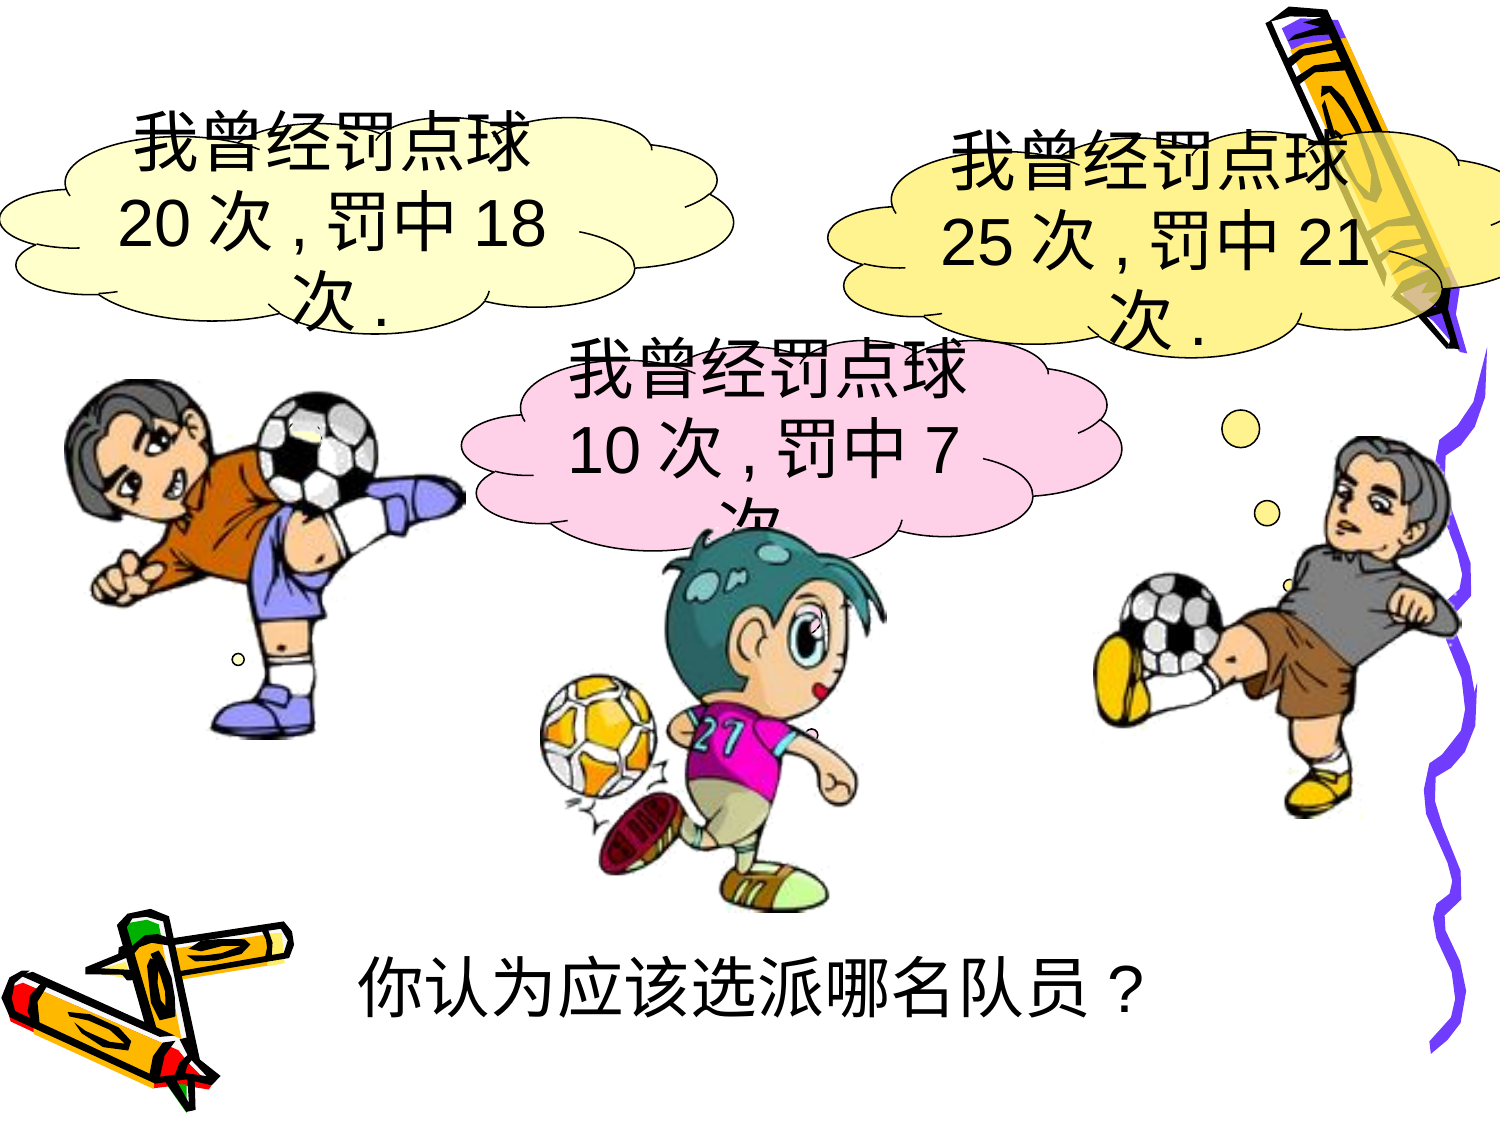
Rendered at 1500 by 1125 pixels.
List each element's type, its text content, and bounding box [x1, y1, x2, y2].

text_box 我曾经罚点球25次,罚中21次. [1221, 409, 1260, 434]
picture [1093, 435, 1463, 820]
picture [540, 527, 888, 913]
text_box 你认为应该选派哪名队员? [342, 938, 1160, 1034]
picture [64, 379, 466, 740]
text_box 我曾经罚点球25次,罚中21次. [827, 131, 1500, 358]
text_box 我曾经罚点球20次,罚中18次. [0, 117, 734, 335]
text_box 我曾经罚点球10次,罚中7次. [471, 340, 1117, 538]
